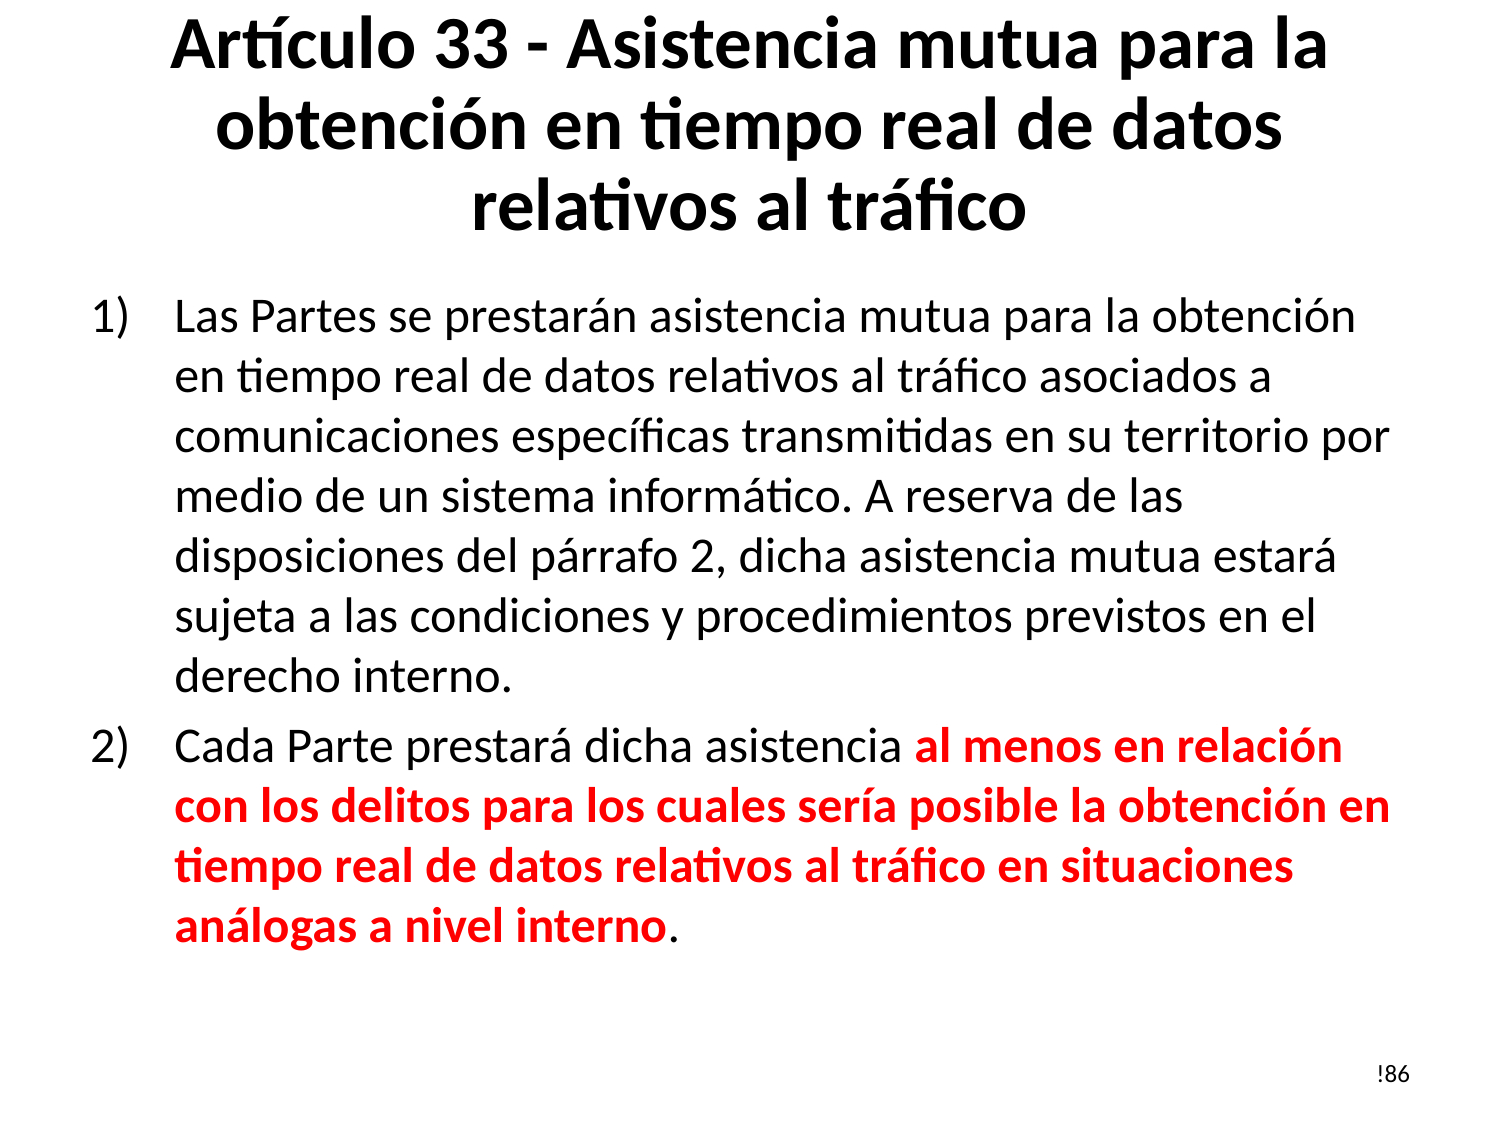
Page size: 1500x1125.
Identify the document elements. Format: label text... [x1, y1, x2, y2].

slide_number !86 [1074, 1042, 1425, 1103]
text_box Las Partes se prestarán asistencia mutua para la obtención en tiempo real de datos relativos al tráfico asociados a comunicaciones específicas transmitidas en su territorio por medio de un sistema informático. A reserva de las disposiciones del párrafo 2, dicha asistencia mutua estará sujeta a las condiciones y procedimientos previstos en el derecho interno. Cada Parte prestará dicha asistencia al menos en relación con los delitos para los cuales sería posible la obtención en tiempo real de datos relativos al tráfico en situaciones análogas a nivel interno. [74, 274, 1425, 1039]
title Artículo 33 - Asistencia mutua para la obtención en tiempo real de datos relativos al tráfico [75, 45, 1425, 206]
